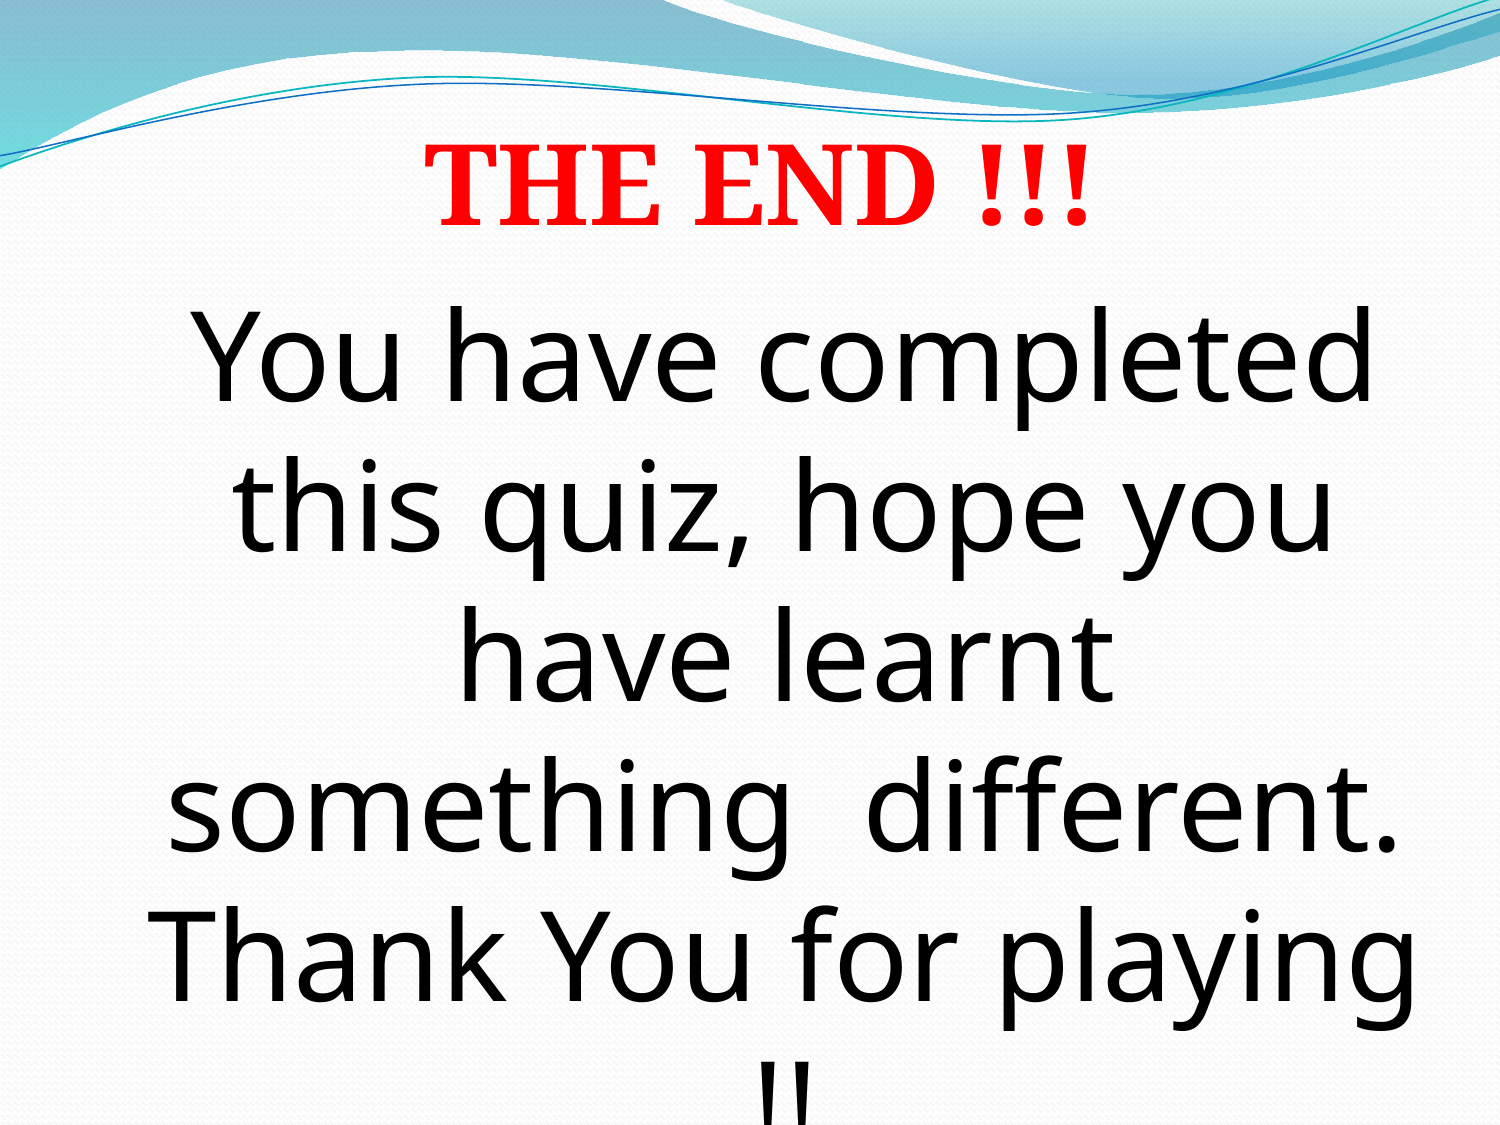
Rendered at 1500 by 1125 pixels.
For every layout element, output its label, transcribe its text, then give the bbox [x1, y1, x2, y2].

text_box THE end !!! [398, 105, 1125, 256]
text_box You have completed this quiz, hope you have learnt something different. Thank You for playing !! [128, 269, 1442, 1125]
